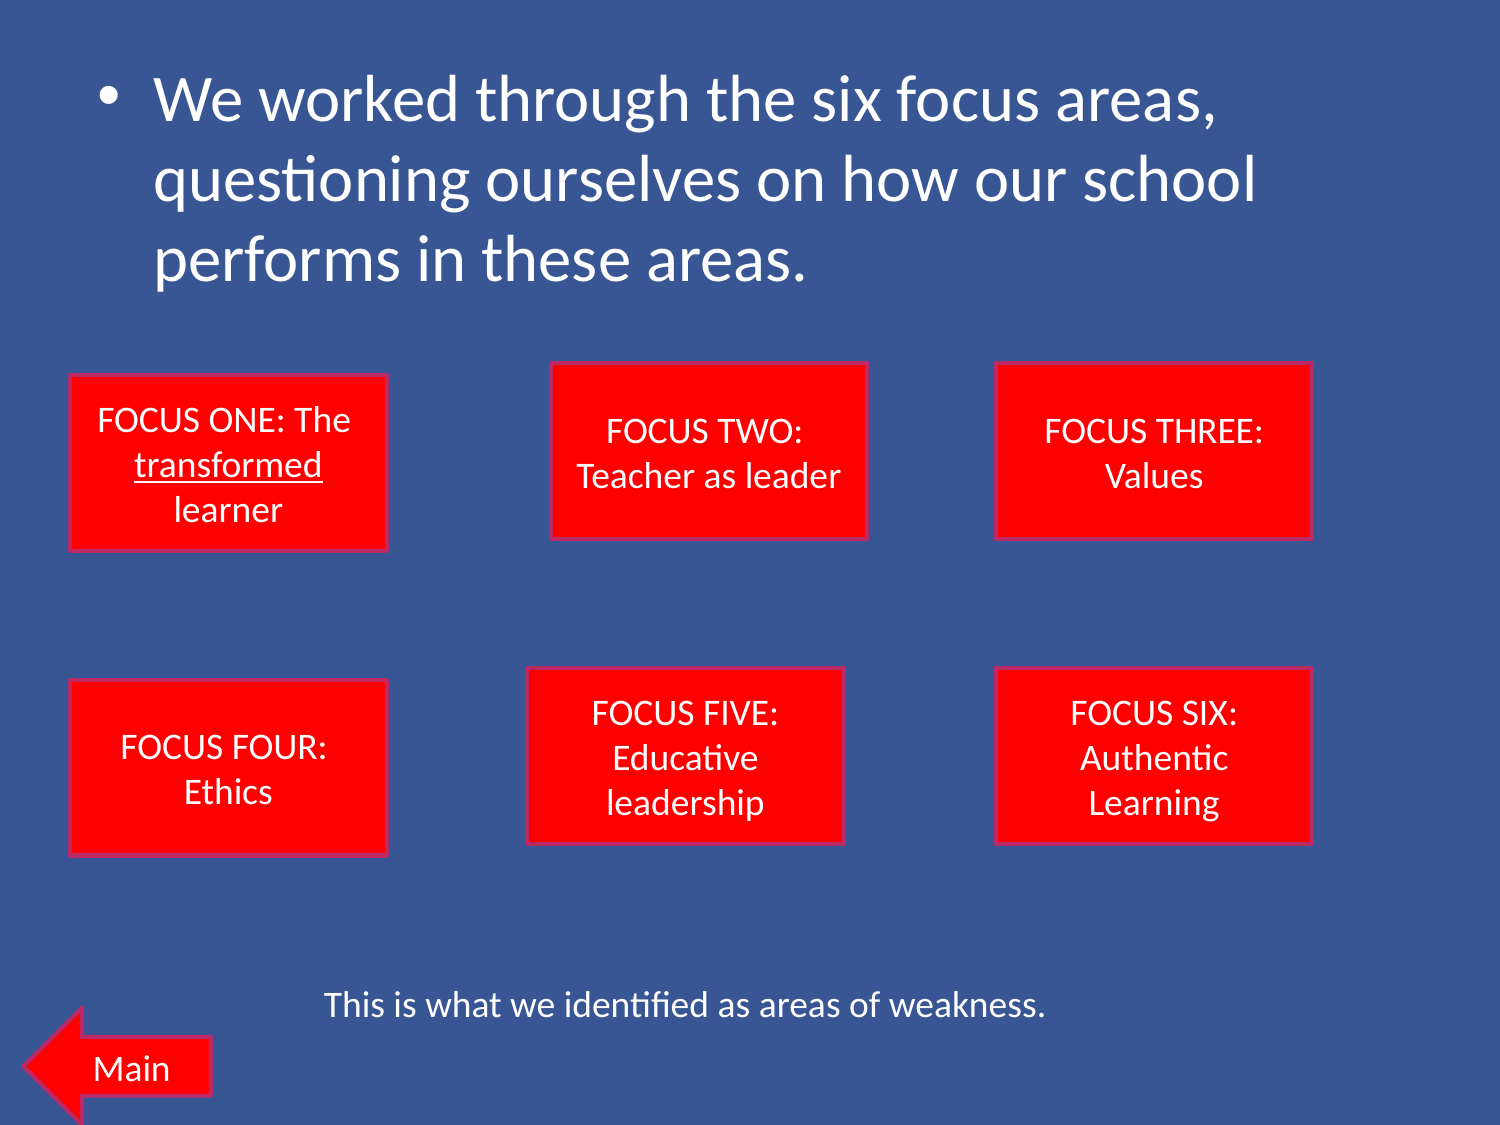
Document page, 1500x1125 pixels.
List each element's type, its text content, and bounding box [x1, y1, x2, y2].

text_box [1183, 691, 1214, 753]
list We worked through the six focus areas, questioning ourselves on how our school performs in these areas. [81, 46, 1433, 329]
text_box FOCUS THREE: Values [994, 361, 1314, 541]
text_box FOCUS TWO: Teacher as leader [549, 361, 869, 541]
text_box FOCUS FOUR: Ethics [68, 678, 389, 858]
text_box FOCUS SIX: Authentic Learning [994, 666, 1314, 846]
text_box Main [21, 1005, 213, 1125]
text_box This is what we identified as areas of weakness. [309, 972, 1063, 1078]
text_box FOCUS FIVE: Educative leadership [525, 666, 846, 846]
text_box FOCUS ONE: The transformed learner [68, 373, 389, 553]
